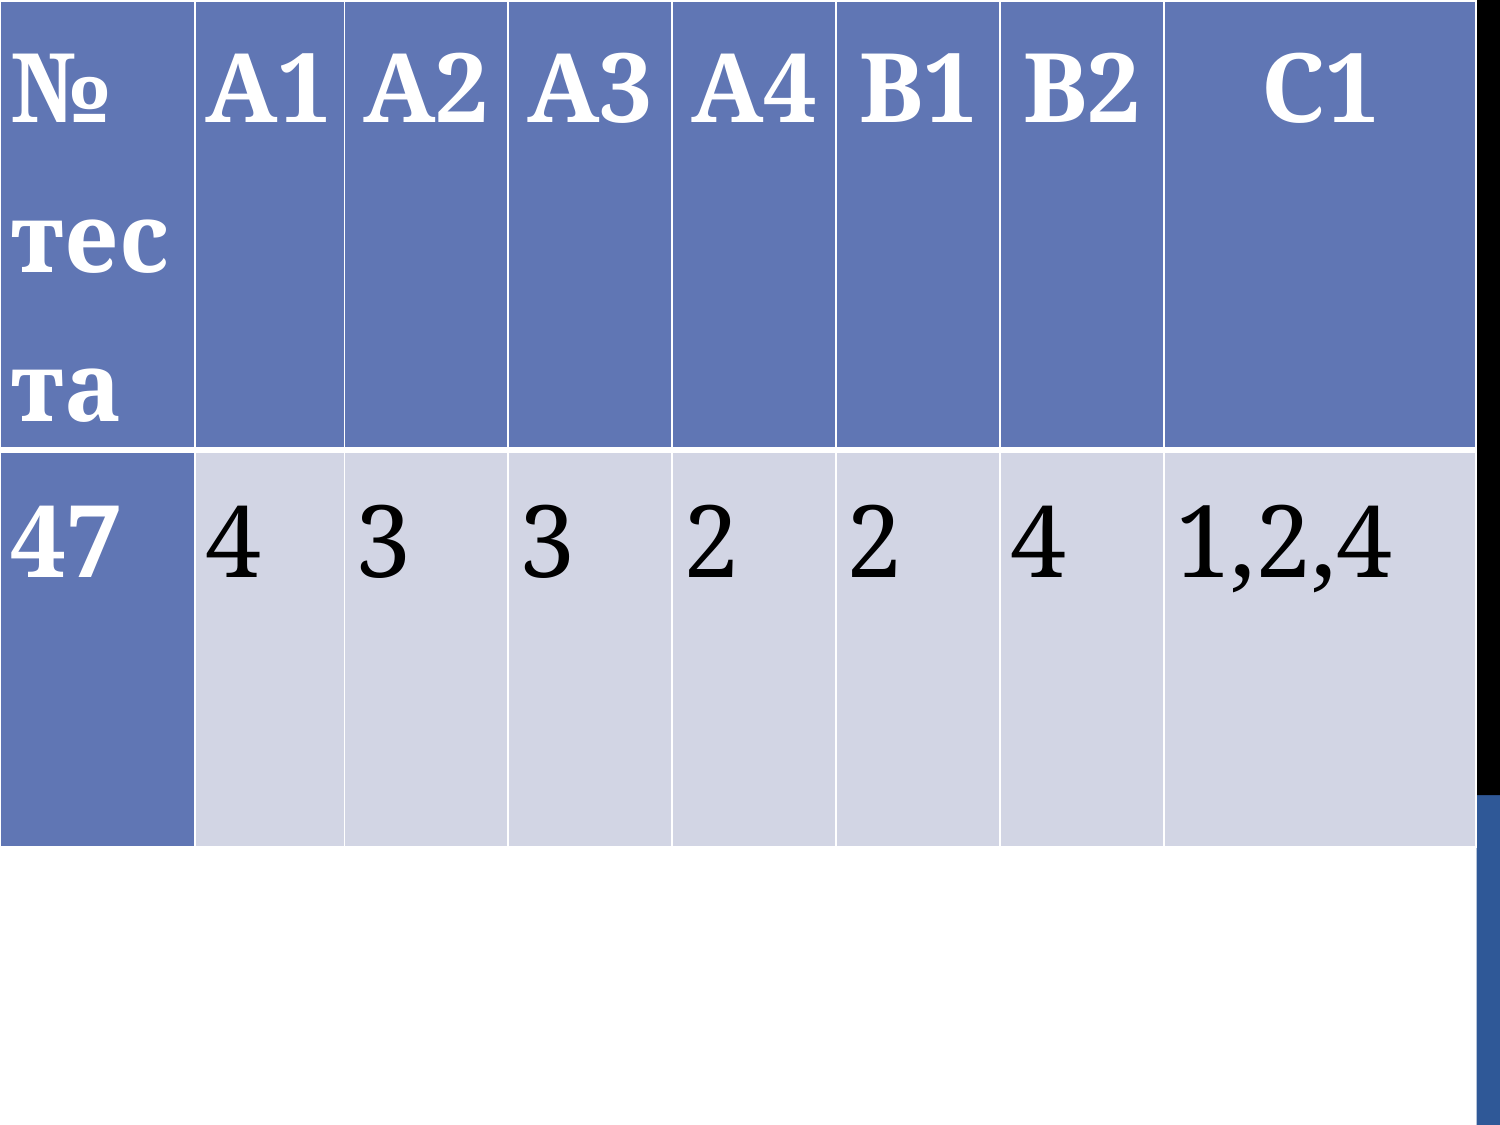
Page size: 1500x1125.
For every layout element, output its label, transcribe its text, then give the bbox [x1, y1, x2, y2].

table_cell 2 [673, 453, 835, 846]
table_header В1 [837, 2, 999, 447]
table_cell 1,2,4 [1165, 453, 1475, 846]
table_cell 4 [1001, 453, 1163, 846]
table_header А2 [345, 2, 507, 447]
table_cell 3 [509, 453, 671, 846]
table_header № теста [1, 2, 194, 447]
table_header А3 [509, 2, 671, 447]
table_cell 2 [837, 453, 999, 846]
table_header А1 [196, 2, 344, 447]
table_header В2 [1001, 2, 1163, 447]
table_header С1 [1165, 2, 1475, 447]
table_cell 3 [345, 453, 507, 846]
table_cell 4 [196, 453, 344, 846]
table_header А4 [673, 2, 835, 447]
table_cell 47 [1, 453, 194, 846]
